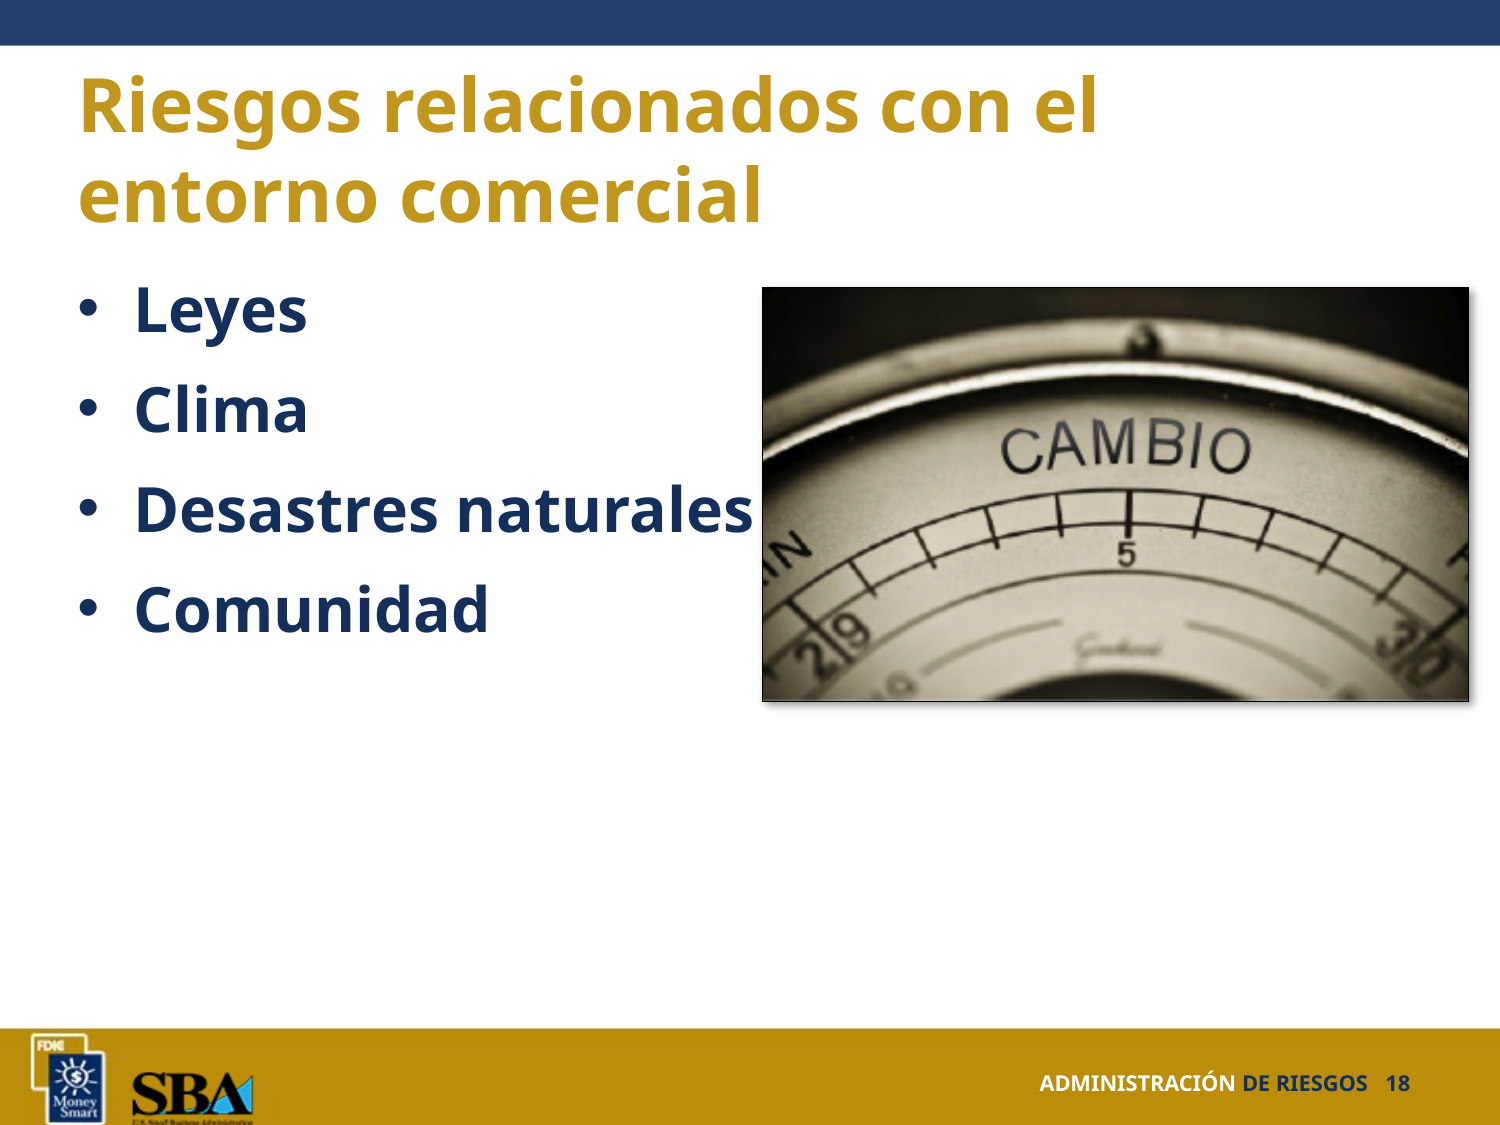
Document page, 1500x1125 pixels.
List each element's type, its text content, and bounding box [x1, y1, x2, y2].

list Leyes Clima Desastres naturales Comunidad [62, 262, 1413, 863]
title Riesgos relacionados con el entorno comercial [62, 49, 1288, 251]
picture [0, 0, 1500, 1125]
